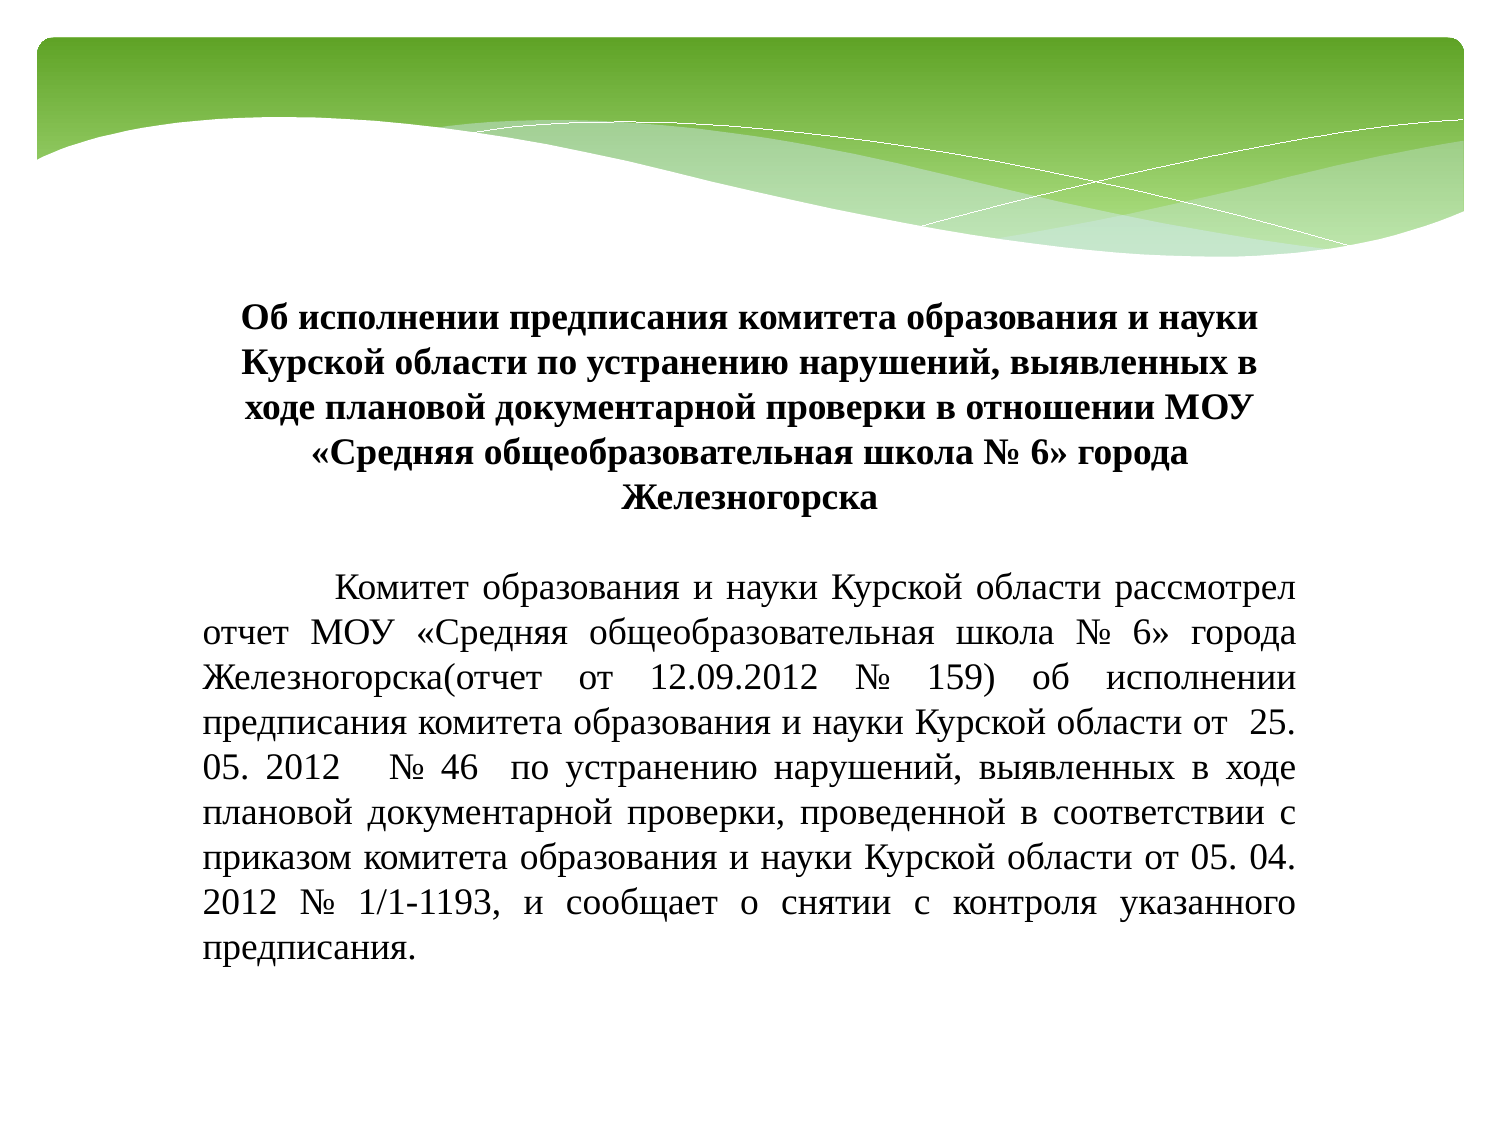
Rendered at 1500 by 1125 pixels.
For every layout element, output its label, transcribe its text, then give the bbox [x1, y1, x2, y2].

text_box Об исполнении предписания комитета образования и науки Курской области по устранению нарушений, выявленных в ходе плановой документарной проверки в отношении МОУ «Средняя общеобразовательная школа № 6» города Железногорска Комитет образования и науки Курской области рассмотрел отчет МОУ «Средняя общеобразовательная школа № 6» города Железногорска(отчет от 12.09.2012 № 159) об исполнении предписания комитета образования и науки Курской области от 25. 05. 2012 № 46 по устранению нарушений, выявленных в ходе плановой документарной проверки, проведенной в соответствии с приказом комитета образования и науки Курской области от 05. 04. 2012 № 1/1-1193, и сообщает о снятии с контроля указанного предписания. [187, 284, 1313, 975]
